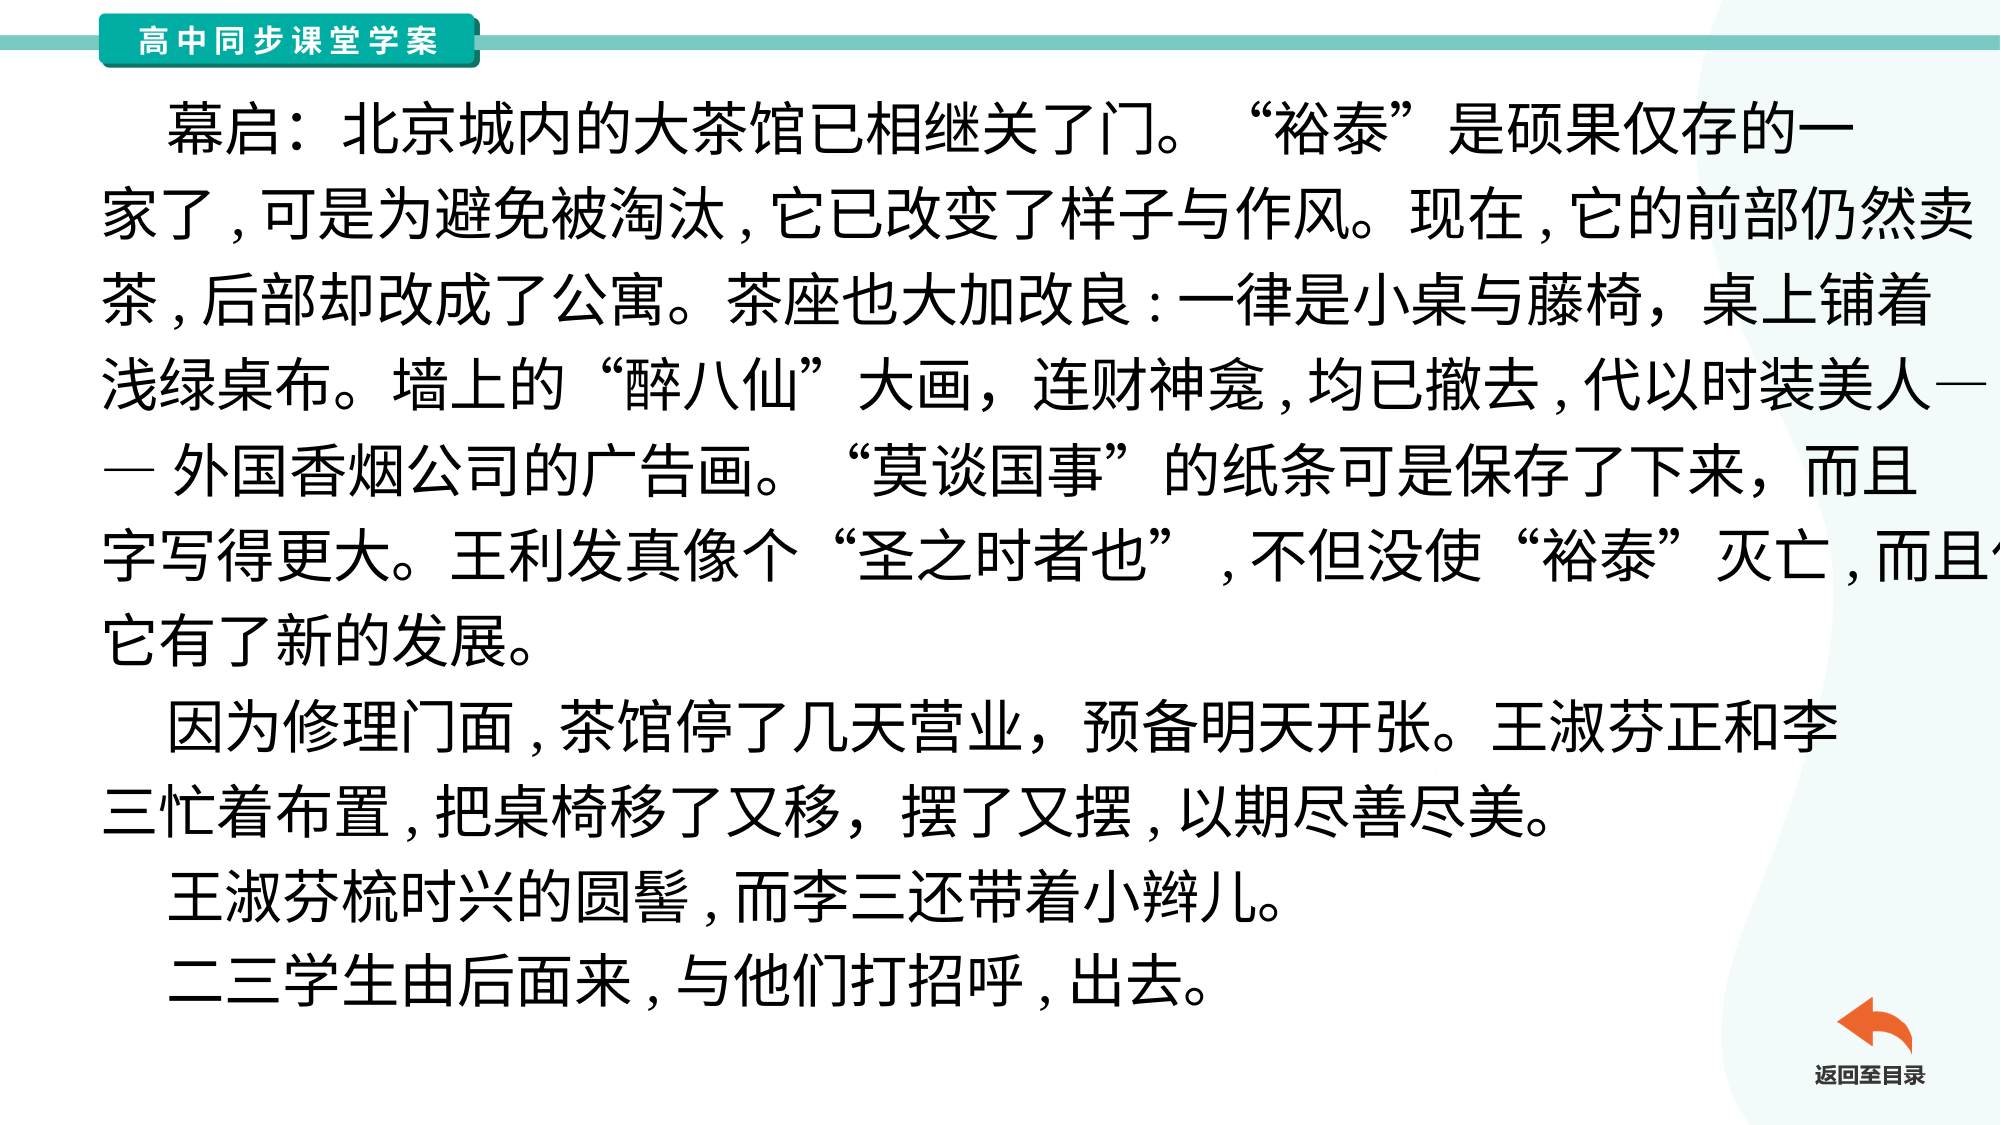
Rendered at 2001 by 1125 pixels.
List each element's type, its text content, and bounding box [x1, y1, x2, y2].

text_box 幕启：北京城内的大茶馆已相继关了门。“裕泰”是硕果仅存的一 家了,可是为避免被淘汰,它已改变了样子与作风。现在,它的前部仍然卖 茶,后部却改成了公寓。茶座也大加改良:一律是小桌与藤椅，桌上铺着 浅绿桌布。墙上的“醉八仙”大画，连财神龛,均已撤去,代以时装美人— —外国香烟公司的广告画。“莫谈国事”的纸条可是保存了下来，而且 字写得更大。王利发真像个“圣之时者也”,不但没使“裕泰”灭亡,而且使 它有了新的发展。 因为修理门面,茶馆停了几天营业，预备明天开张。王淑芬正和李 三忙着布置,把桌椅移了又移，摆了又摆,以期尽善尽美。 王淑芬梳时兴的圆髻,而李三还带着小辫儿。 二三学生由后面来,与他们打招呼,出去。#1.8 [100, 76, 1899, 1007]
picture [0, 0, 2000, 1125]
